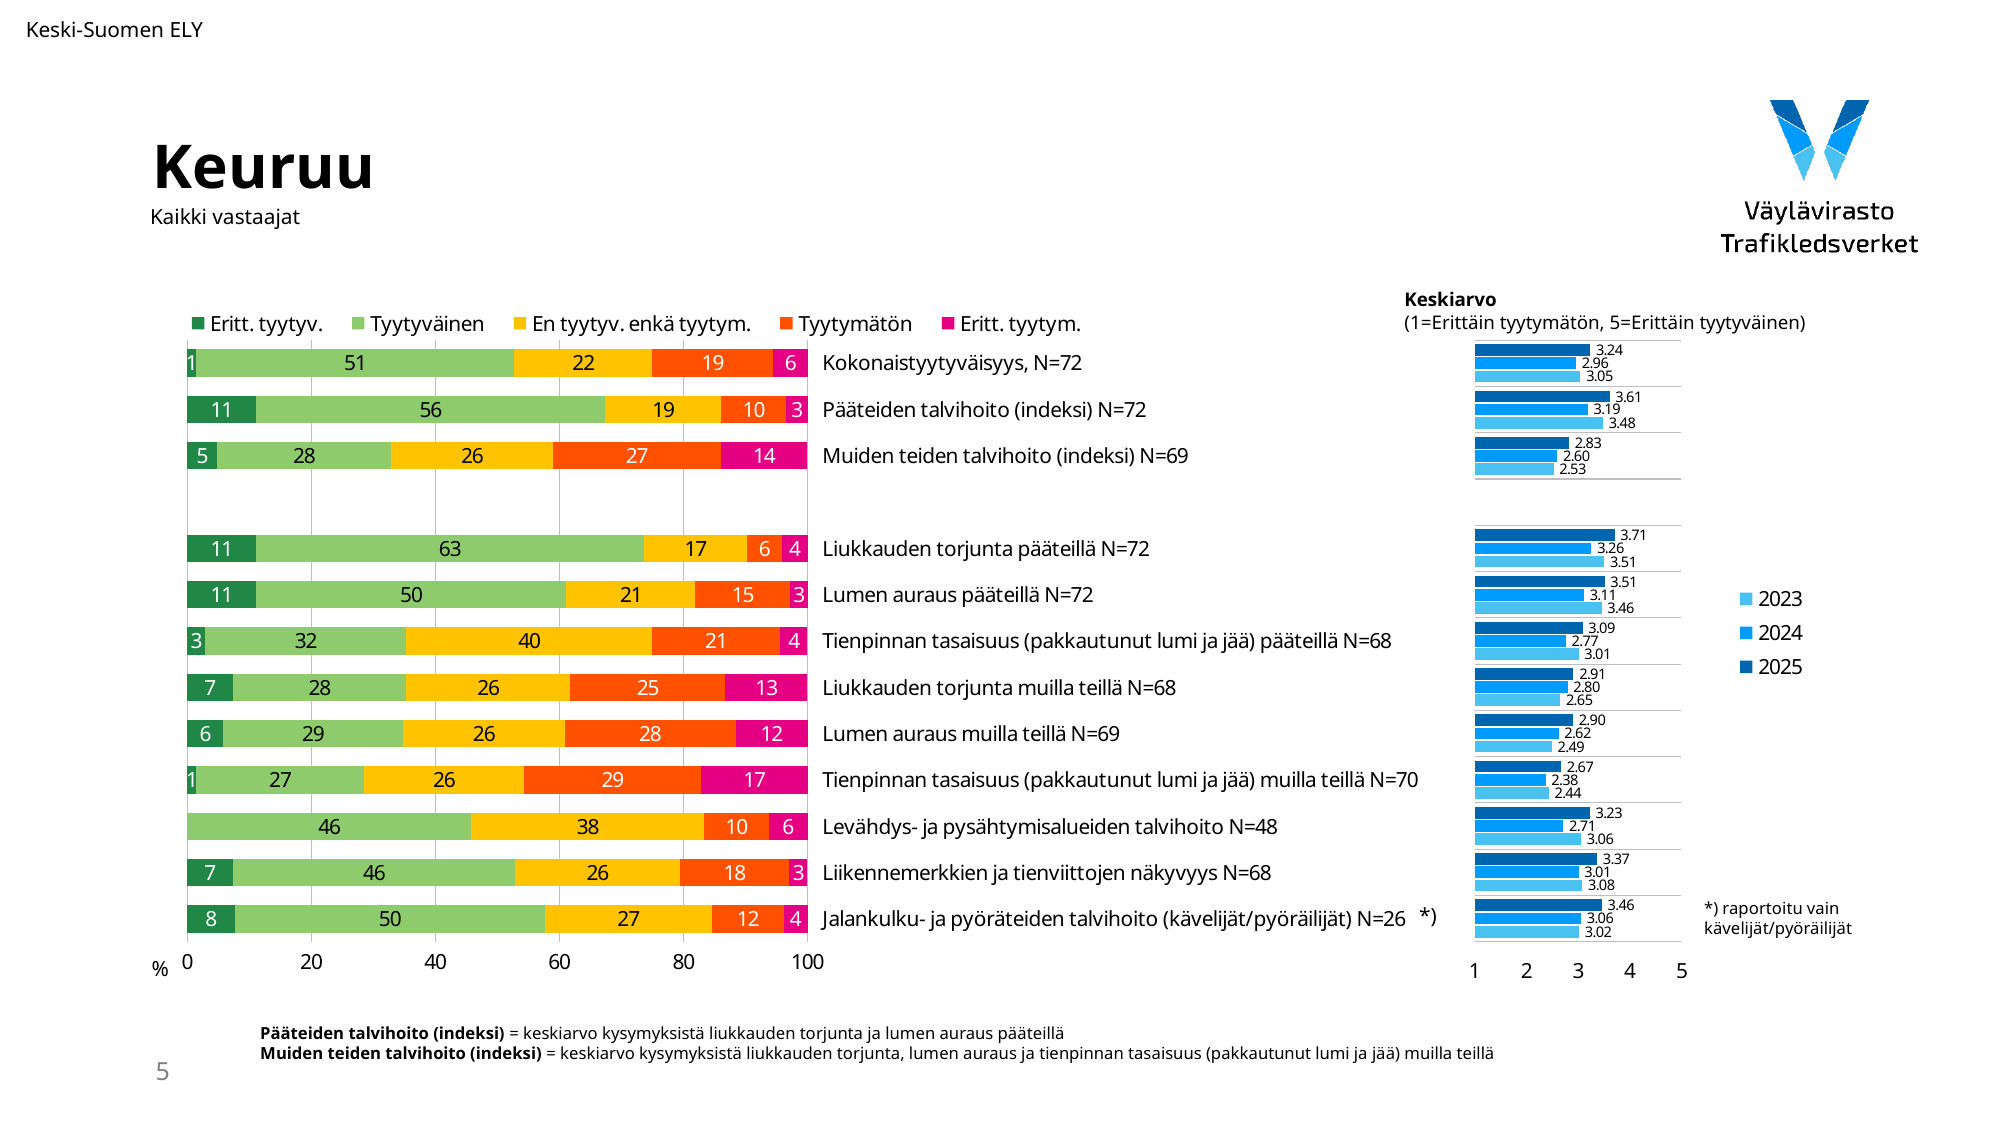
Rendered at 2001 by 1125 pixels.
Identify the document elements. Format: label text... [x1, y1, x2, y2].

picture [1682, 62, 1958, 292]
chart [168, 281, 1822, 985]
footer [0, 1042, 675, 1103]
text_box Kaikki vastaajat [135, 196, 315, 237]
text_box *) raportoitu vain kävelijät/pyöräilijät [1822, 890, 1868, 945]
text_box % [136, 948, 184, 989]
text_box Pääteiden talvihoito (indeksi) = keskiarvo kysymyksistä liukkauden torjunta ja lumen auraus pääteillä Muiden teiden talvihoito (indeksi) = keskiarvo kysymyksistä liukkauden torjunta, lumen auraus ja tienpinnan tasaisuus (pakkautunut lumi ja jää) muilla teillä [245, 1015, 1520, 1094]
text_box Keski-Suomen ELY [10, 9, 218, 50]
text_box Keskiarvo (1=Erittäin tyytymätön, 5=Erittäin tyytyväinen) [1389, 280, 1826, 341]
title Keuruu [137, 59, 1555, 278]
